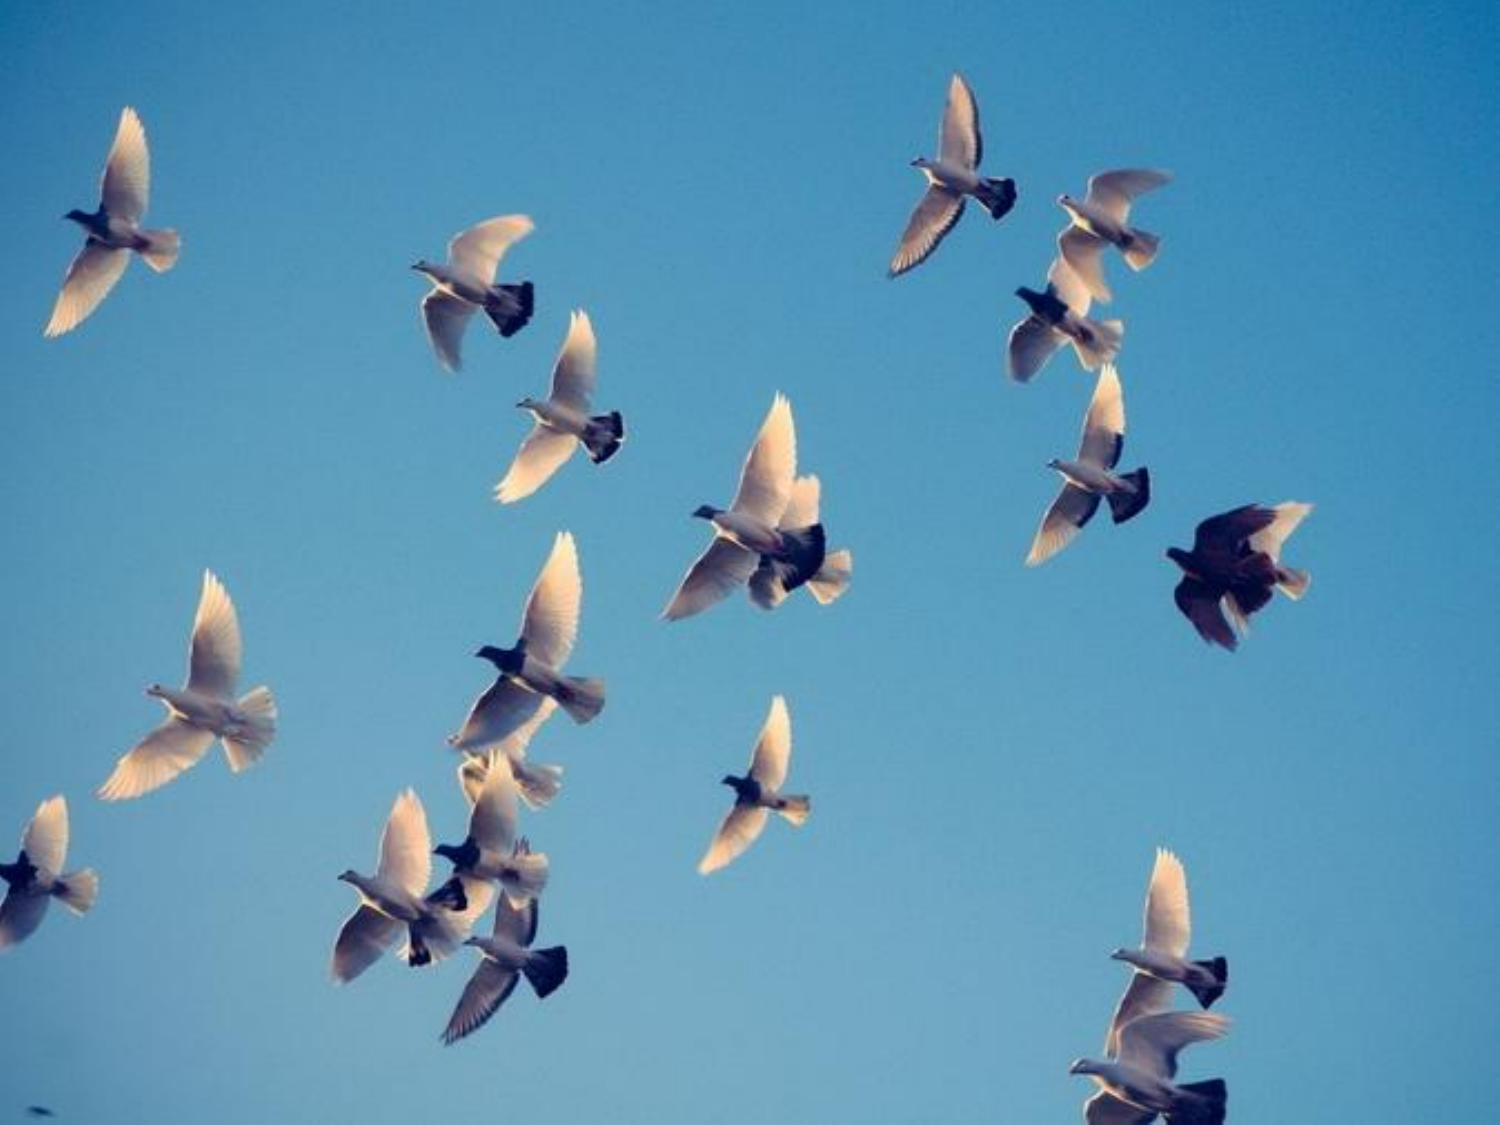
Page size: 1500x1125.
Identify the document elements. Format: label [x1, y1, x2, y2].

list [0, 0, 1500, 1125]
